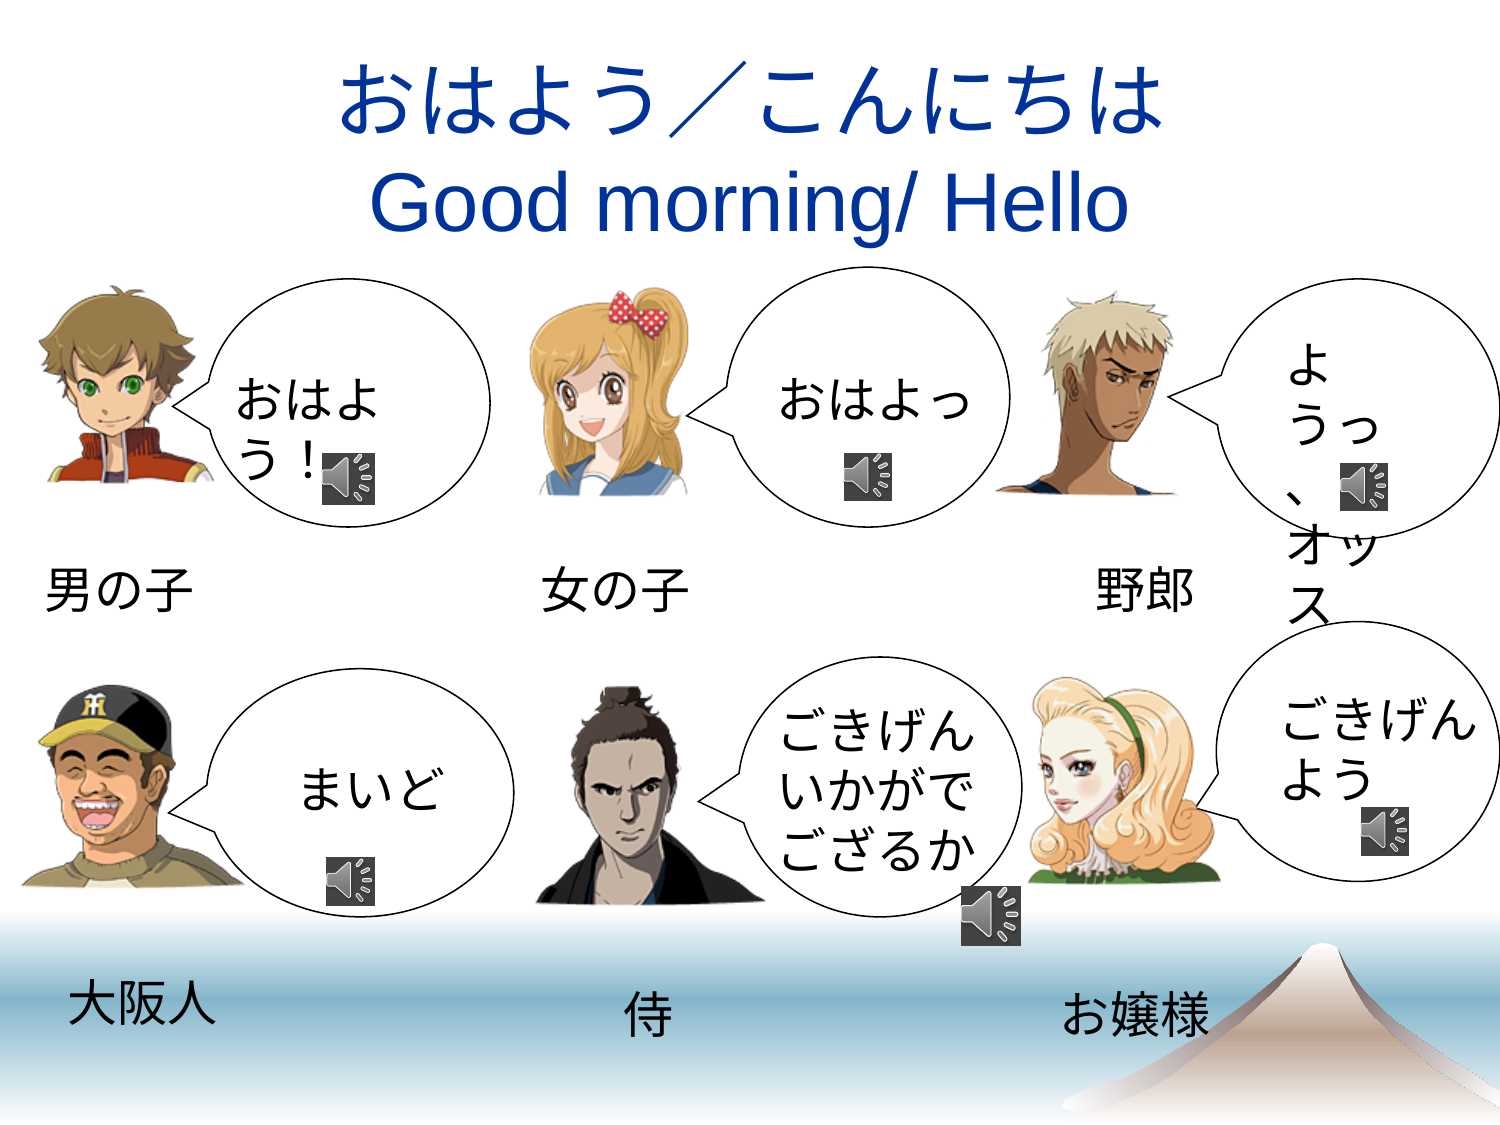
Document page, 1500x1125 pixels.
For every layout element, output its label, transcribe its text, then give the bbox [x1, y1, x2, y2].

text_box [265, 827, 508, 917]
picture [513, 680, 774, 909]
picture [325, 856, 376, 907]
picture [0, 266, 255, 490]
picture [489, 272, 751, 503]
text_box ごきげんいかがでござるか [777, 692, 992, 888]
text_box 女の子 [525, 550, 715, 626]
text_box 大阪人 [53, 964, 278, 1039]
text_box ようっ、オッス [1269, 326, 1447, 641]
picture [974, 280, 1223, 499]
text_box [255, 278, 484, 528]
text_box [265, 668, 505, 751]
text_box [783, 656, 977, 692]
text_box [755, 267, 969, 528]
text_box [790, 888, 955, 917]
picture [0, 668, 261, 898]
text_box まいど [265, 751, 508, 827]
text_box 男の子 [29, 550, 219, 626]
text_box おはよう！ [442, 442, 484, 497]
text_box ごきげんよう [1263, 680, 1500, 816]
text_box お嬢様 [1045, 976, 1235, 1051]
text_box [1246, 621, 1482, 882]
picture [1338, 461, 1390, 513]
picture [1359, 806, 1411, 857]
text_box 野郎 [1080, 550, 1246, 626]
text_box [1227, 278, 1500, 511]
picture [959, 671, 1247, 948]
picture [320, 451, 376, 507]
text_box 侍 [608, 976, 727, 1051]
text_box おはよっ [761, 361, 969, 437]
picture [842, 451, 894, 503]
title おはよう／こんにちは Good morning/ Hello [112, 54, 1388, 243]
